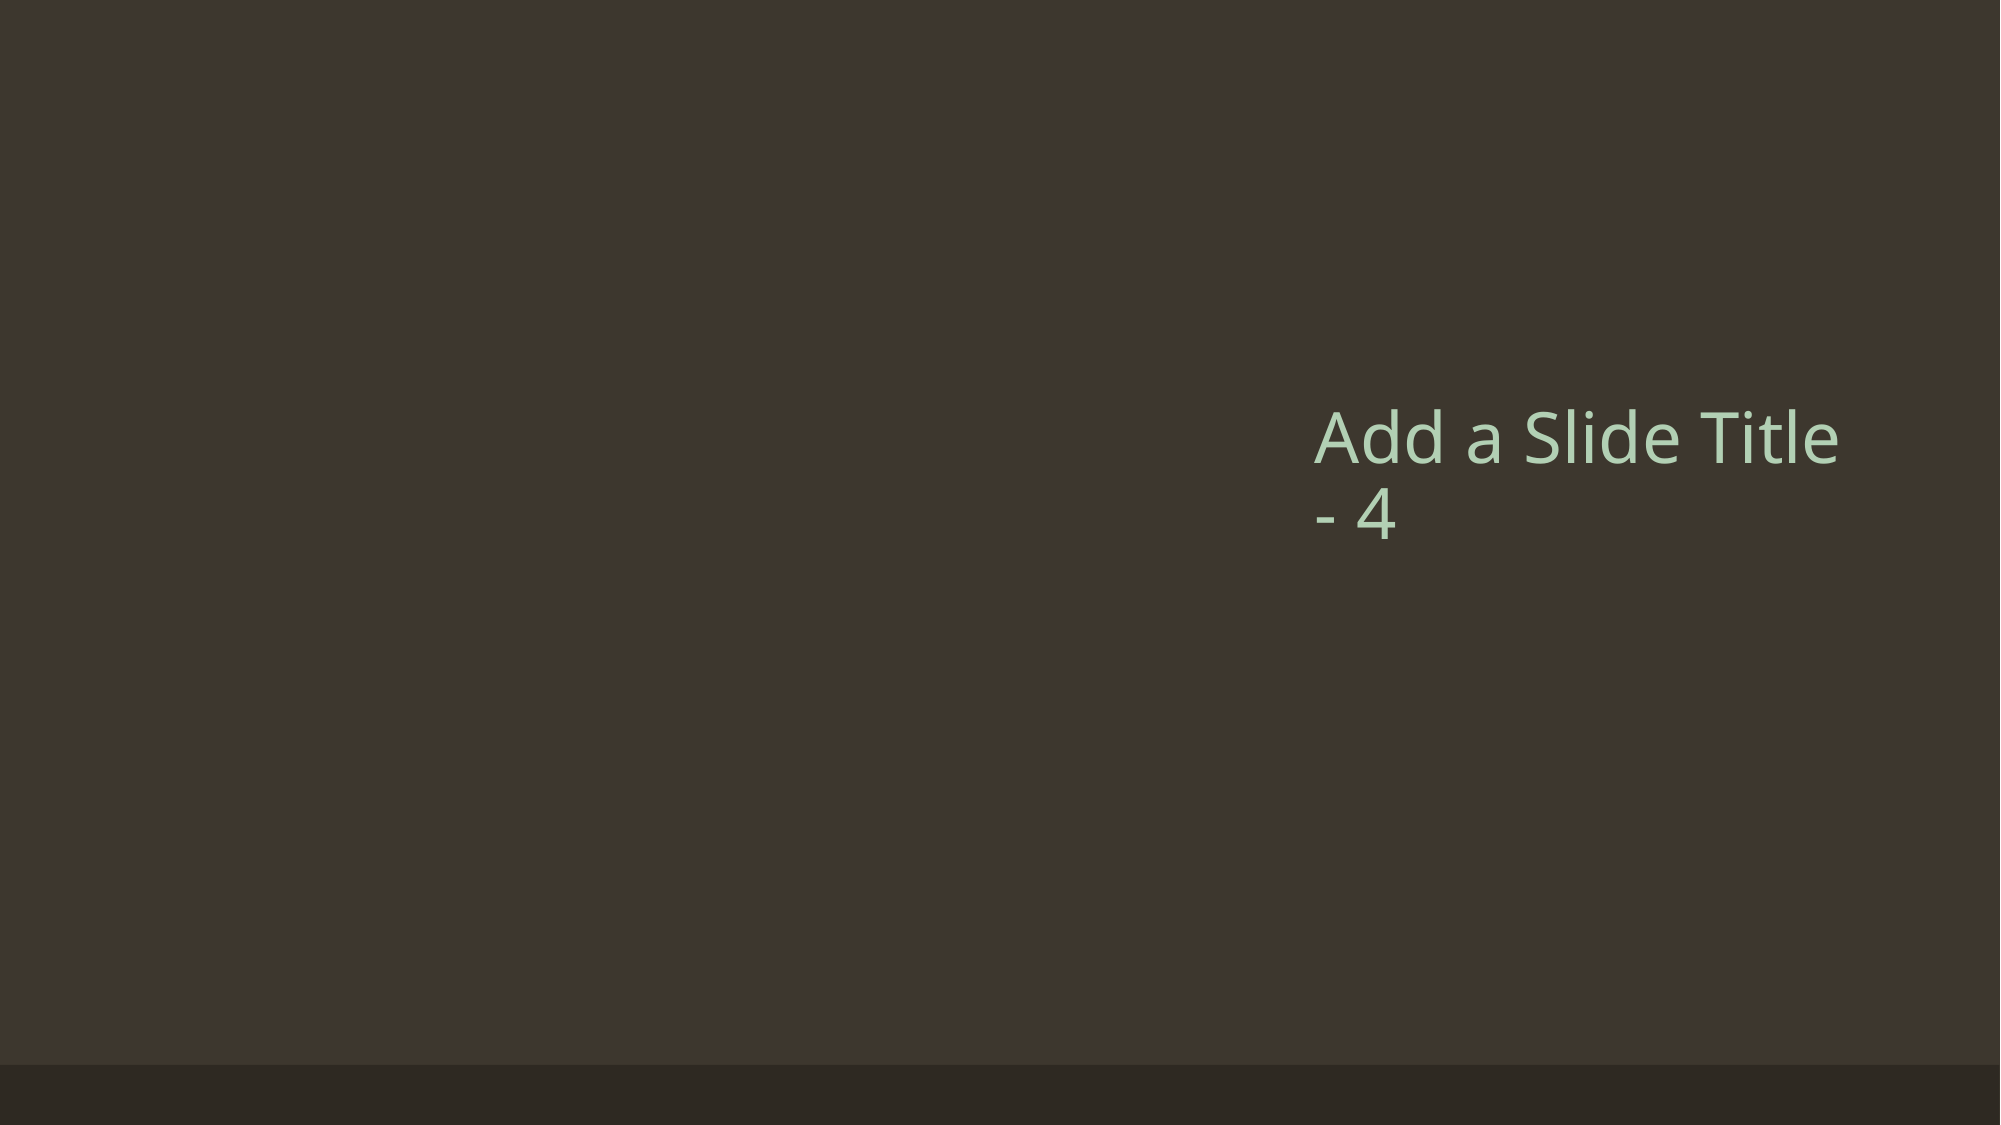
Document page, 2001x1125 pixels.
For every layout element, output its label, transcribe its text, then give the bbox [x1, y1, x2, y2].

title Add a Slide Title - 4 [1299, 249, 1863, 563]
